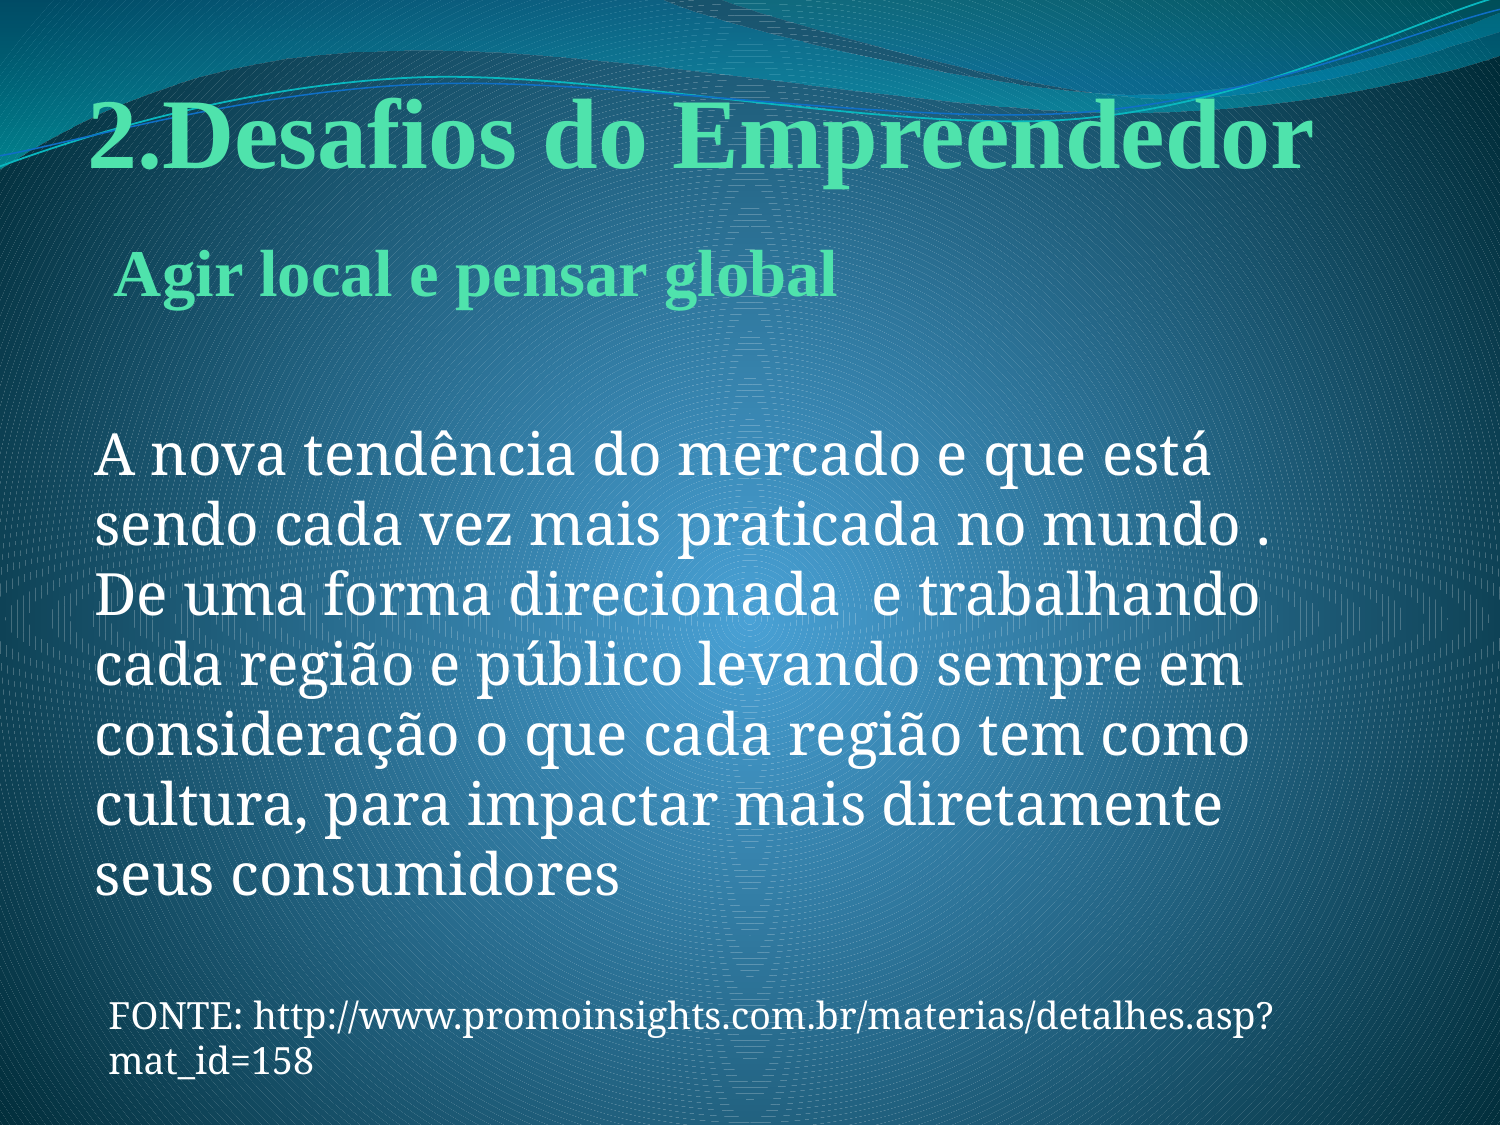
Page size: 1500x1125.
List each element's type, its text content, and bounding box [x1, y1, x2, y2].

title 2.Desafios do Empreendedor Agir local e pensar global [86, 46, 1362, 399]
list A nova tendência do mercado e que está sendo cada vez mais praticada no mundo . De uma forma direcionada e trabalhando cada região e público levando sempre em consideração o que cada região tem como cultura, para impactar mais diretamente seus consumidores [86, 410, 1362, 926]
text_box FONTE: http://www.promoinsights.com.br/materias/detalhes.asp?mat_id=158 [93, 984, 1412, 1090]
